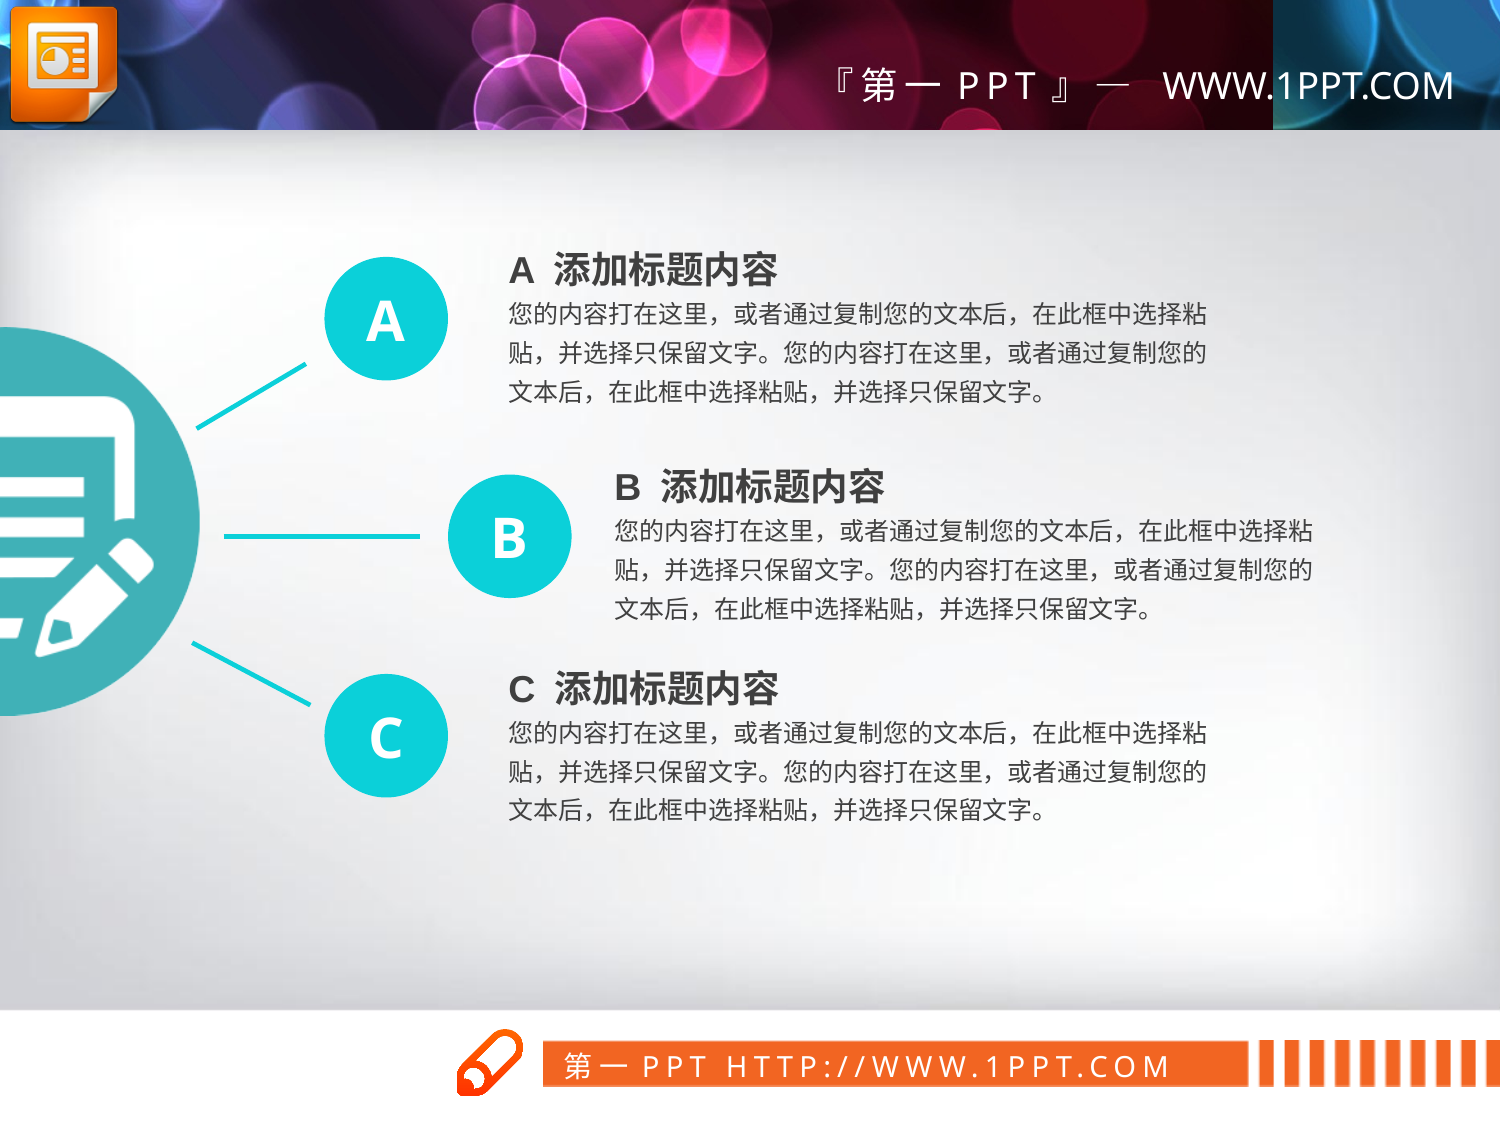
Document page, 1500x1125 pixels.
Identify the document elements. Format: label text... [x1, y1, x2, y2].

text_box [493, 656, 1243, 835]
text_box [599, 454, 1349, 633]
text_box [204, 642, 311, 706]
picture [543, 1040, 1500, 1087]
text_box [493, 238, 1243, 417]
text_box A [324, 256, 448, 381]
picture [0, 0, 1500, 1012]
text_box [204, 363, 307, 429]
text_box B [448, 474, 572, 599]
text_box C [324, 673, 448, 798]
